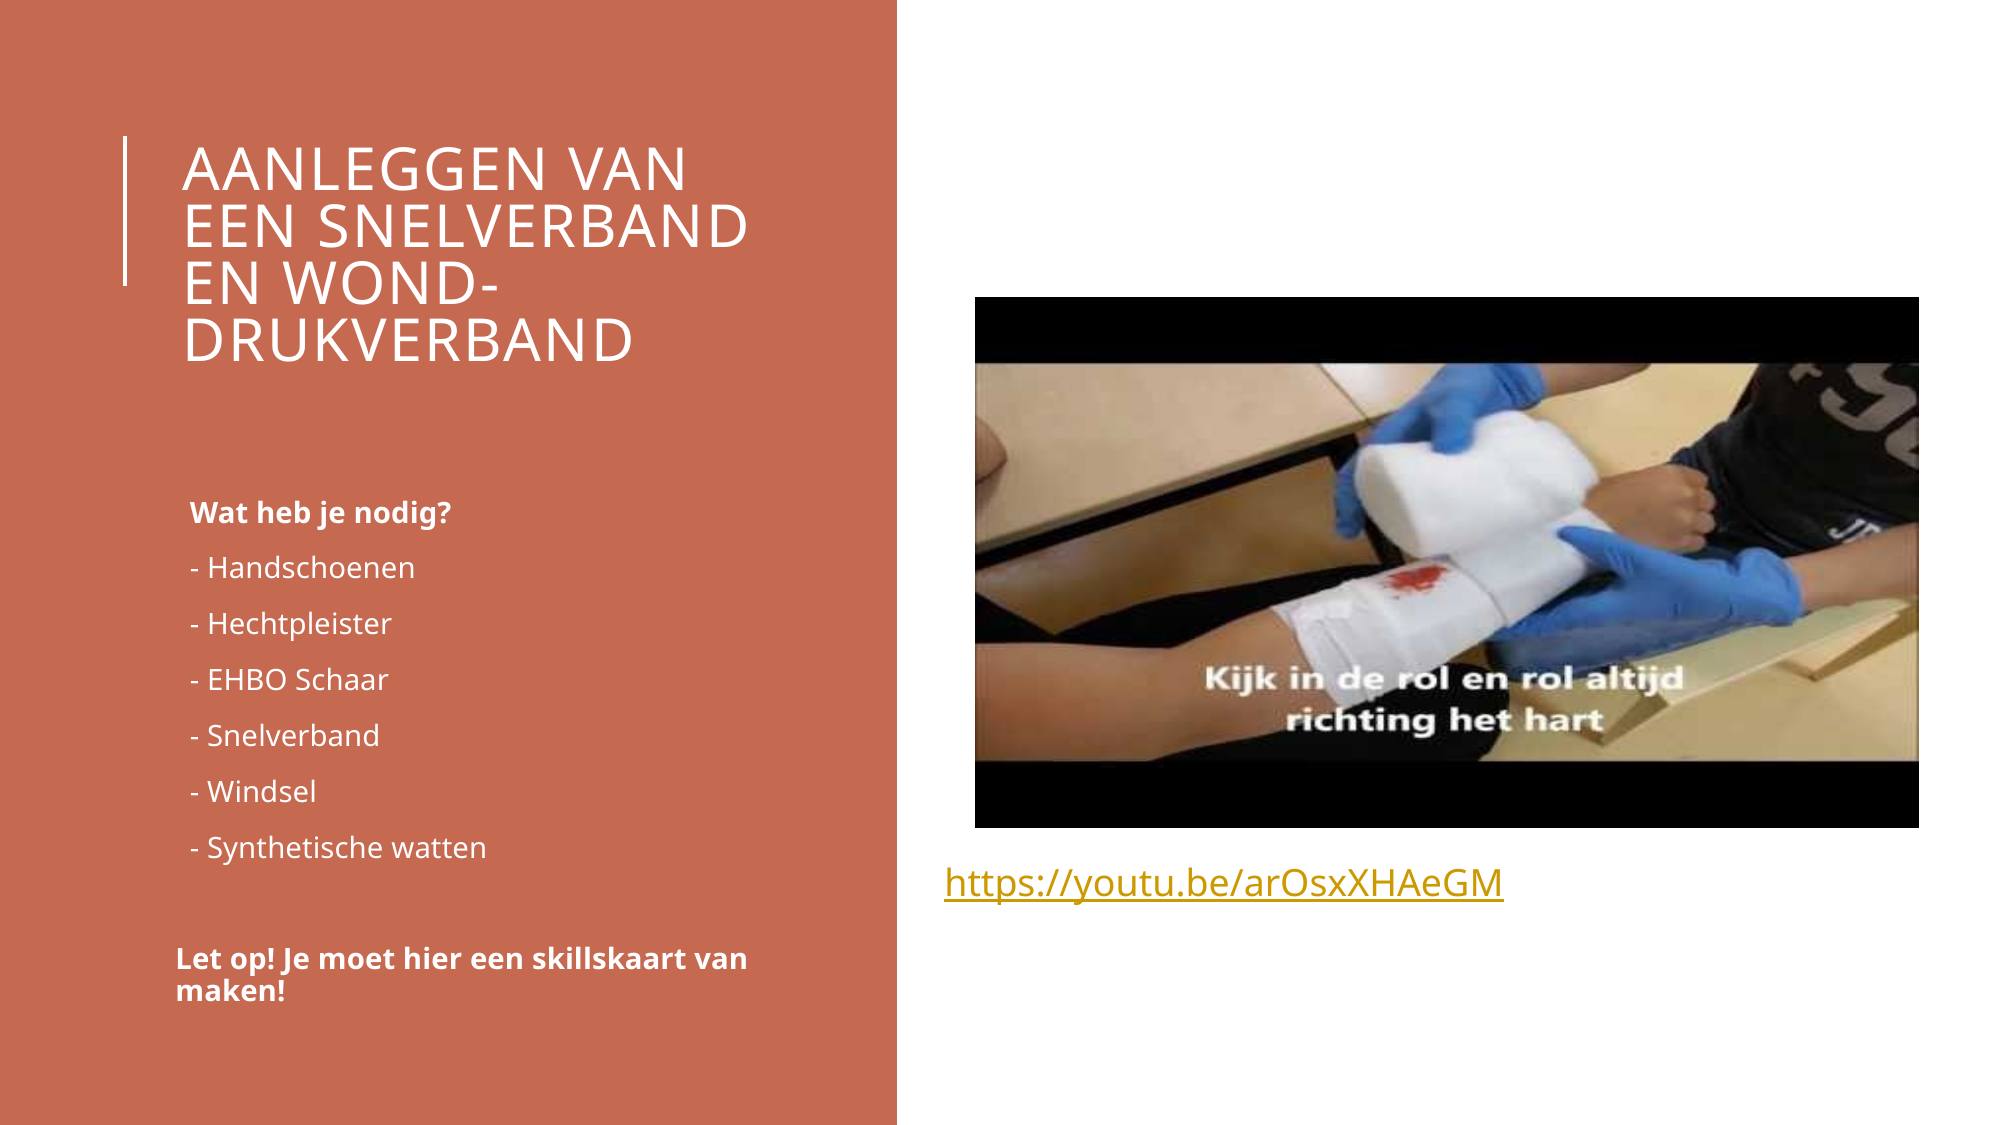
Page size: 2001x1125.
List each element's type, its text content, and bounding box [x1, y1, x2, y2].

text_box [974, 296, 1920, 829]
title Aanleggen van een snelverband en wond-drukverband [168, 135, 788, 375]
list Wat heb je nodig? - Handschoenen - Hechtpleister - EHBO Schaar - Snelverband - Windsel - Synthetische watten Let op! Je moet hier een skillskaart van maken! [168, 375, 790, 1020]
text_box [0, 0, 898, 1125]
text_box https://youtu.be/arOsxXHAeGM [929, 851, 1519, 963]
